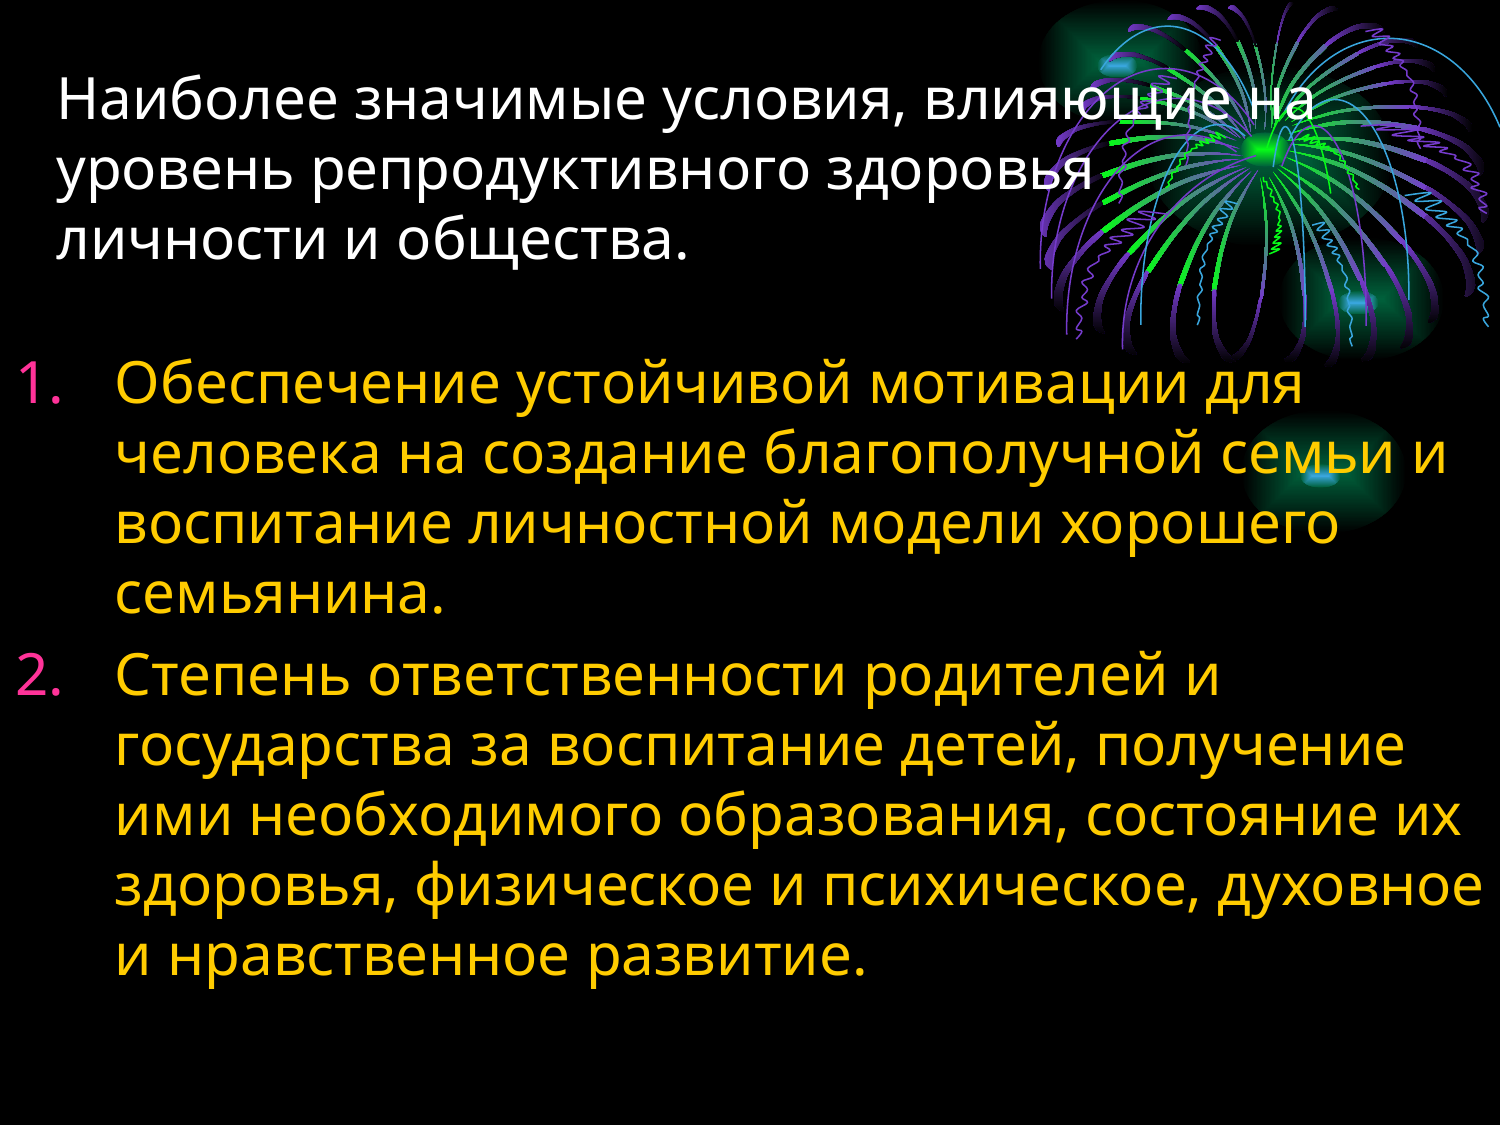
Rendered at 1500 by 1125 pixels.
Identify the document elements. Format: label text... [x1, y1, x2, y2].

title Наиболее значимые условия, влияющие на уровень репродуктивного здоровья личности и общества. [41, 42, 1388, 290]
list Обеспечение устойчивой мотивации для человека на создание благополучной семьи и воспитание личностной модели хорошего семьянина. Степень ответственности родителей и государства за воспитание детей, получение ими необходимого образования, состояние их здоровья, физическое и психическое, духовное и нравственное развитие. [0, 338, 1500, 1125]
